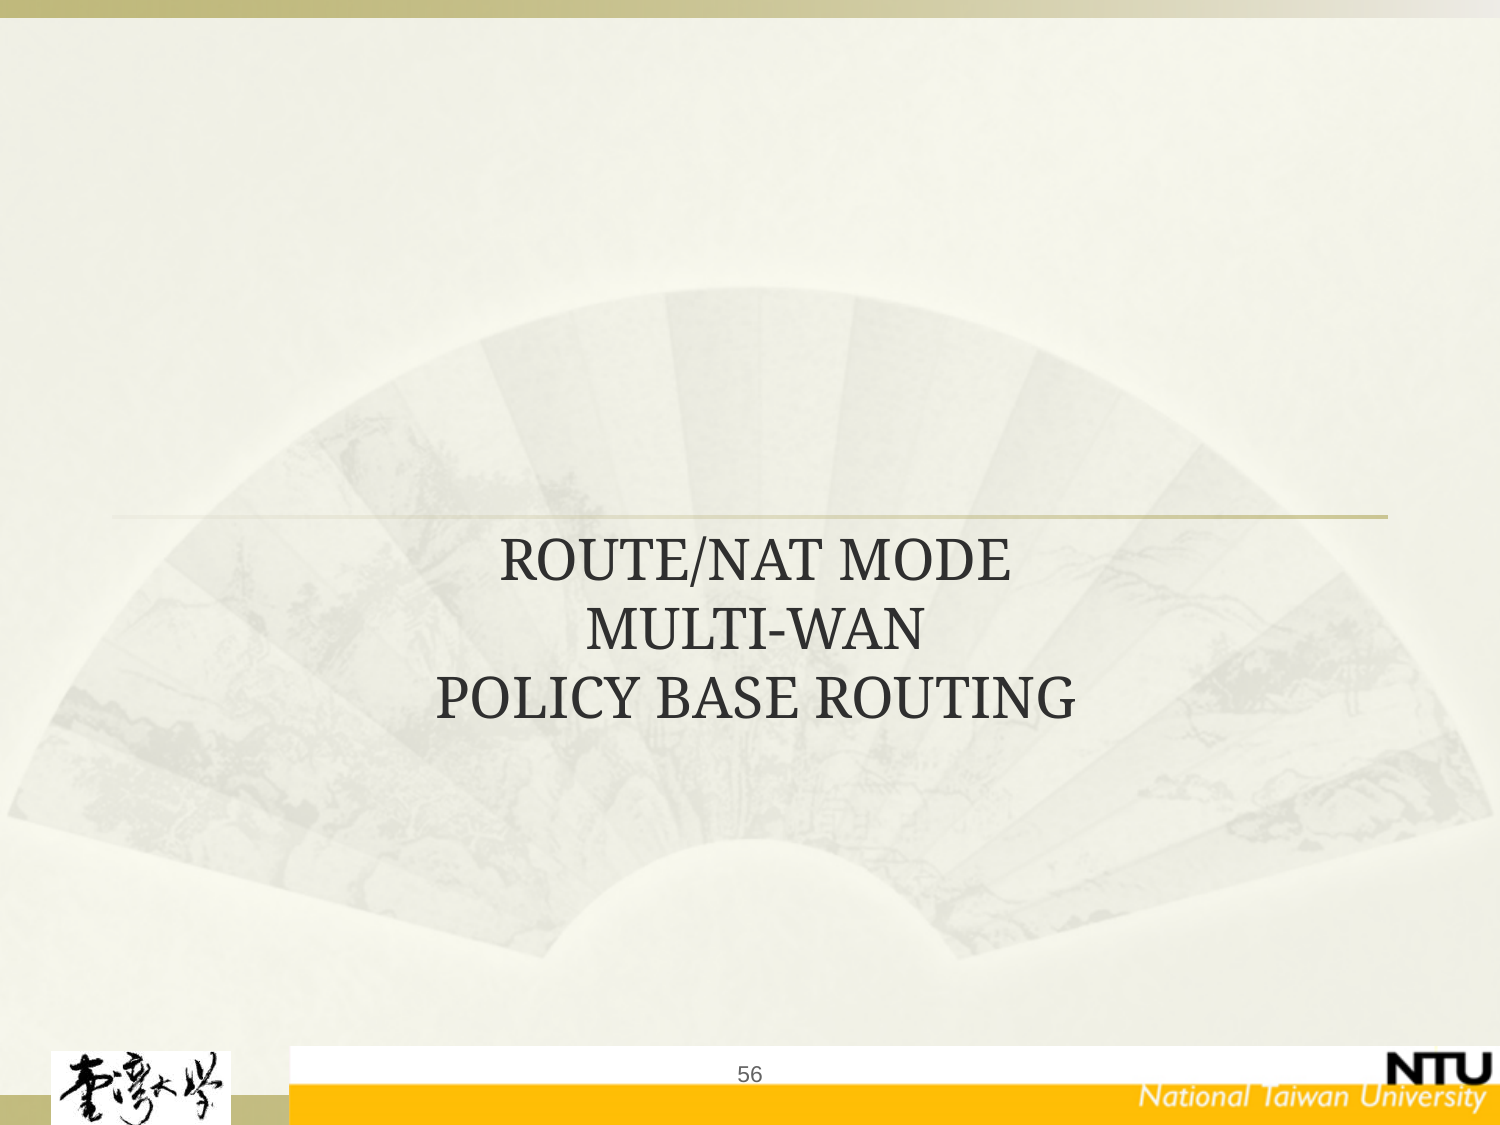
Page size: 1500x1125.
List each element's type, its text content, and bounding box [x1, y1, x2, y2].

picture [289, 1046, 1500, 1125]
slide_number 56 [675, 1050, 825, 1097]
title RoutE/NAT Mode Multi-WAN Policy Base Routing [118, 515, 1394, 740]
picture [51, 1051, 231, 1125]
